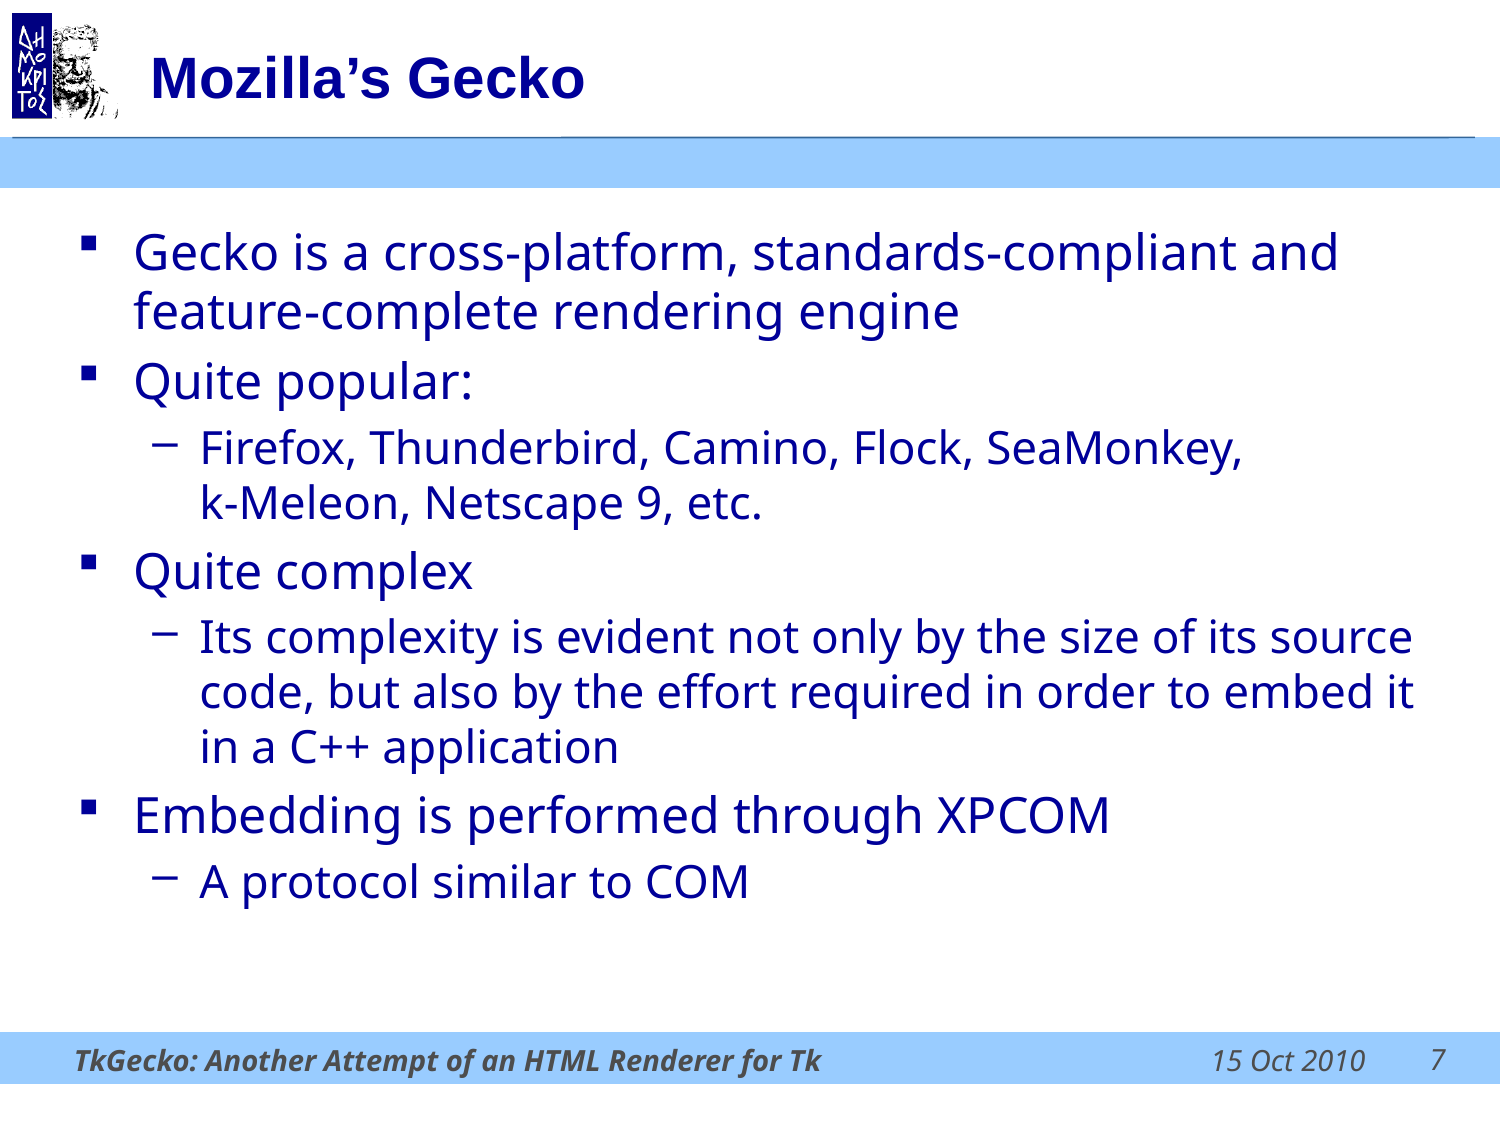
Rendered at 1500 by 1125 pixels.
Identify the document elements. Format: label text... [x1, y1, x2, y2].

footer TkGecko: Another Attempt of an HTML Renderer for Tk [58, 1034, 1190, 1086]
slide_number 7 [1399, 1033, 1476, 1084]
title Mozilla’s Gecko [135, 12, 1476, 138]
picture [11, 13, 118, 120]
list Gecko is a cross-platform, standards-compliant and feature-complete rendering engine Quite popular: Firefox, Thunderbird, Camino, Flock, SeaMonkey, k-Meleon, Netscape 9, etc. Quite complex Its complexity is evident not only by the size of its source code, but also by the effort required in order to embed it in a C++ application Embedding is performed through XPCOM A protocol similar to COM [62, 212, 1438, 1001]
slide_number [1190, 1034, 1381, 1086]
